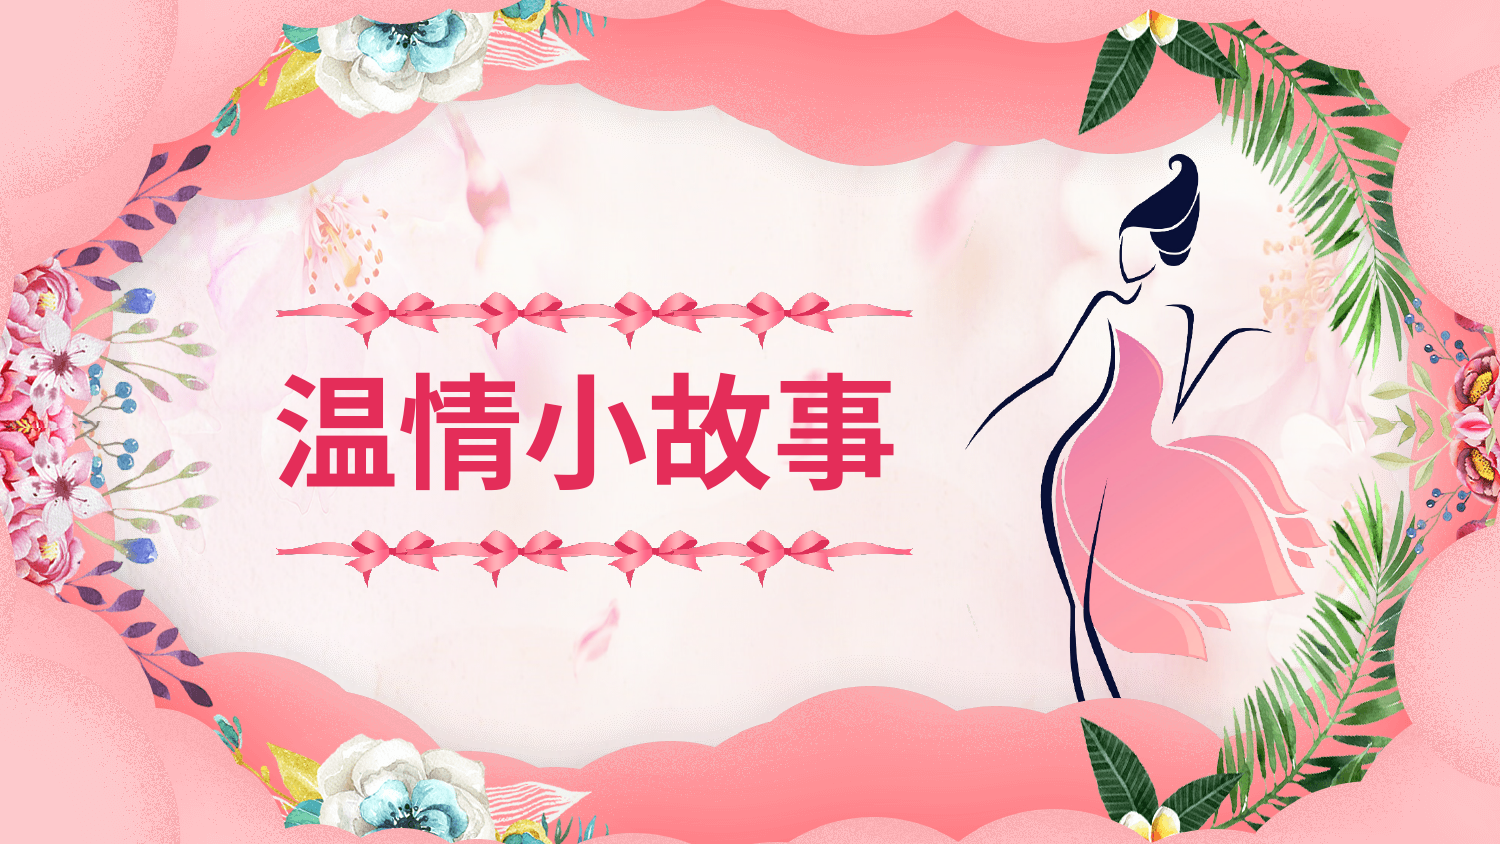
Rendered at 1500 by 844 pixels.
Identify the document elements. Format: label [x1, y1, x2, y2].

text_box [266, 287, 919, 355]
text_box [266, 526, 919, 593]
text_box [0, 0, 1500, 844]
